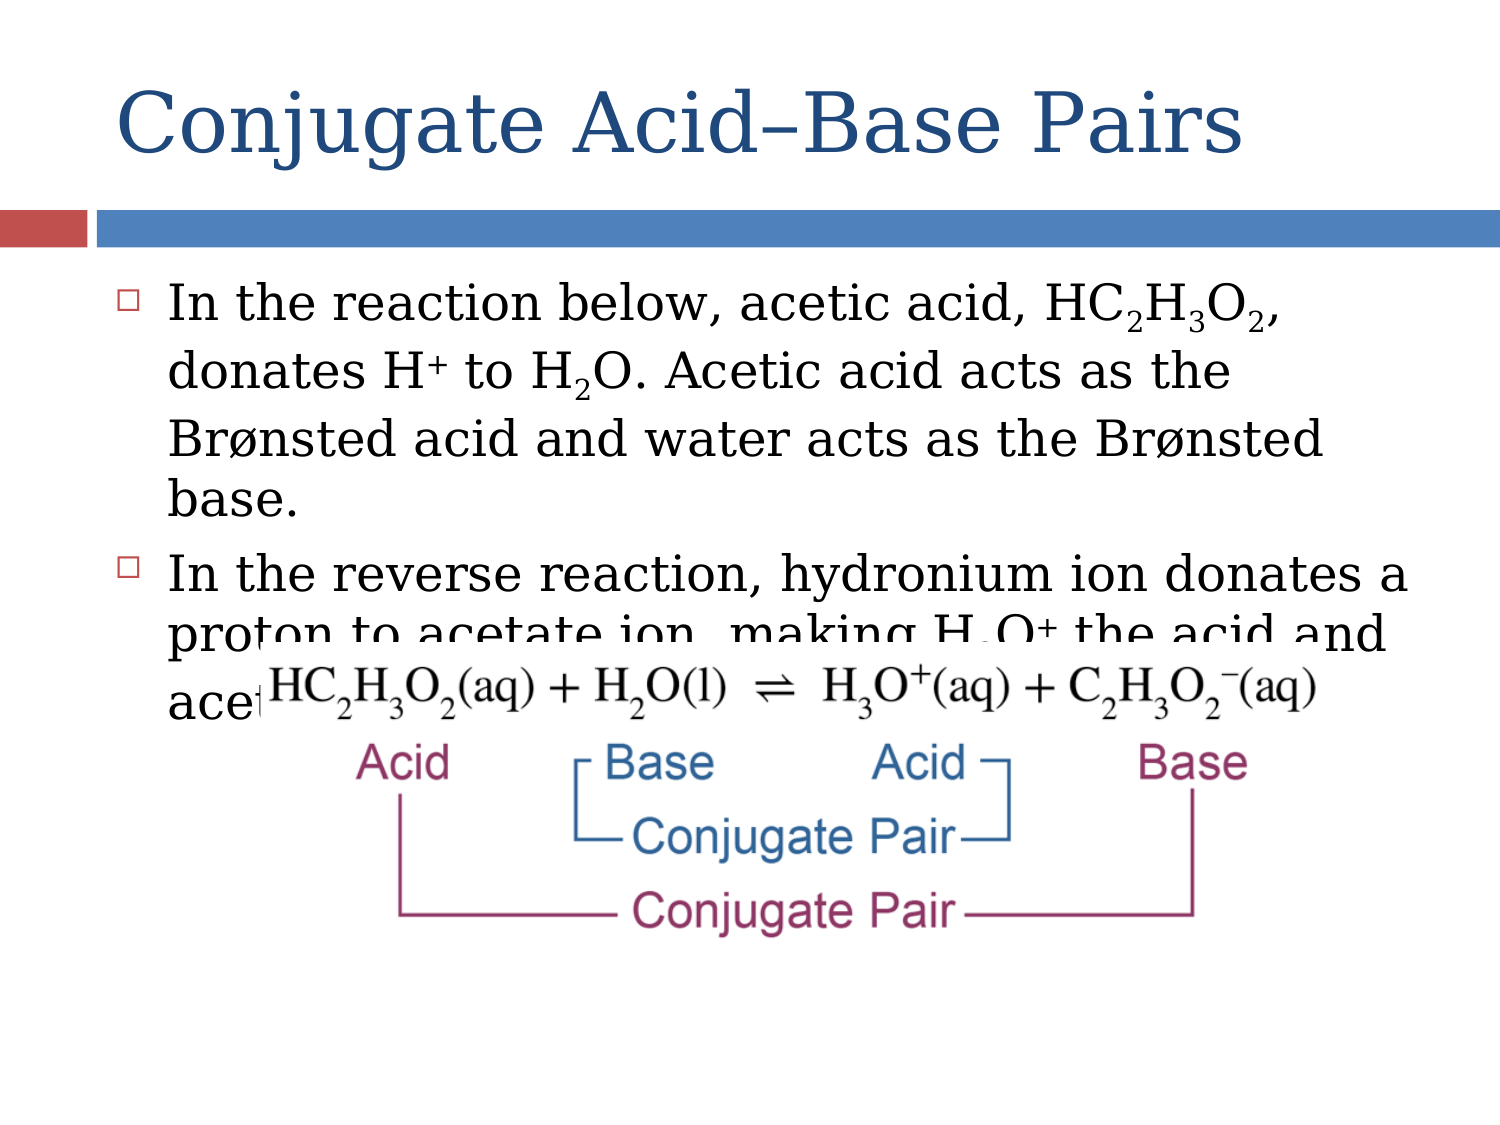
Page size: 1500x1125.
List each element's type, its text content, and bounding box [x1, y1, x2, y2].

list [260, 642, 1327, 963]
title Conjugate Acid–Base Pairs [100, 37, 1438, 200]
list In the reaction below, acetic acid, HC2H3O2, donates H+ to H2O. Acetic acid acts as the Brønsted acid and water acts as the Brønsted base. In the reverse reaction, hydronium ion donates a proton to acetate ion, making H3O+ the acid and acetate the base. [100, 262, 1438, 1000]
